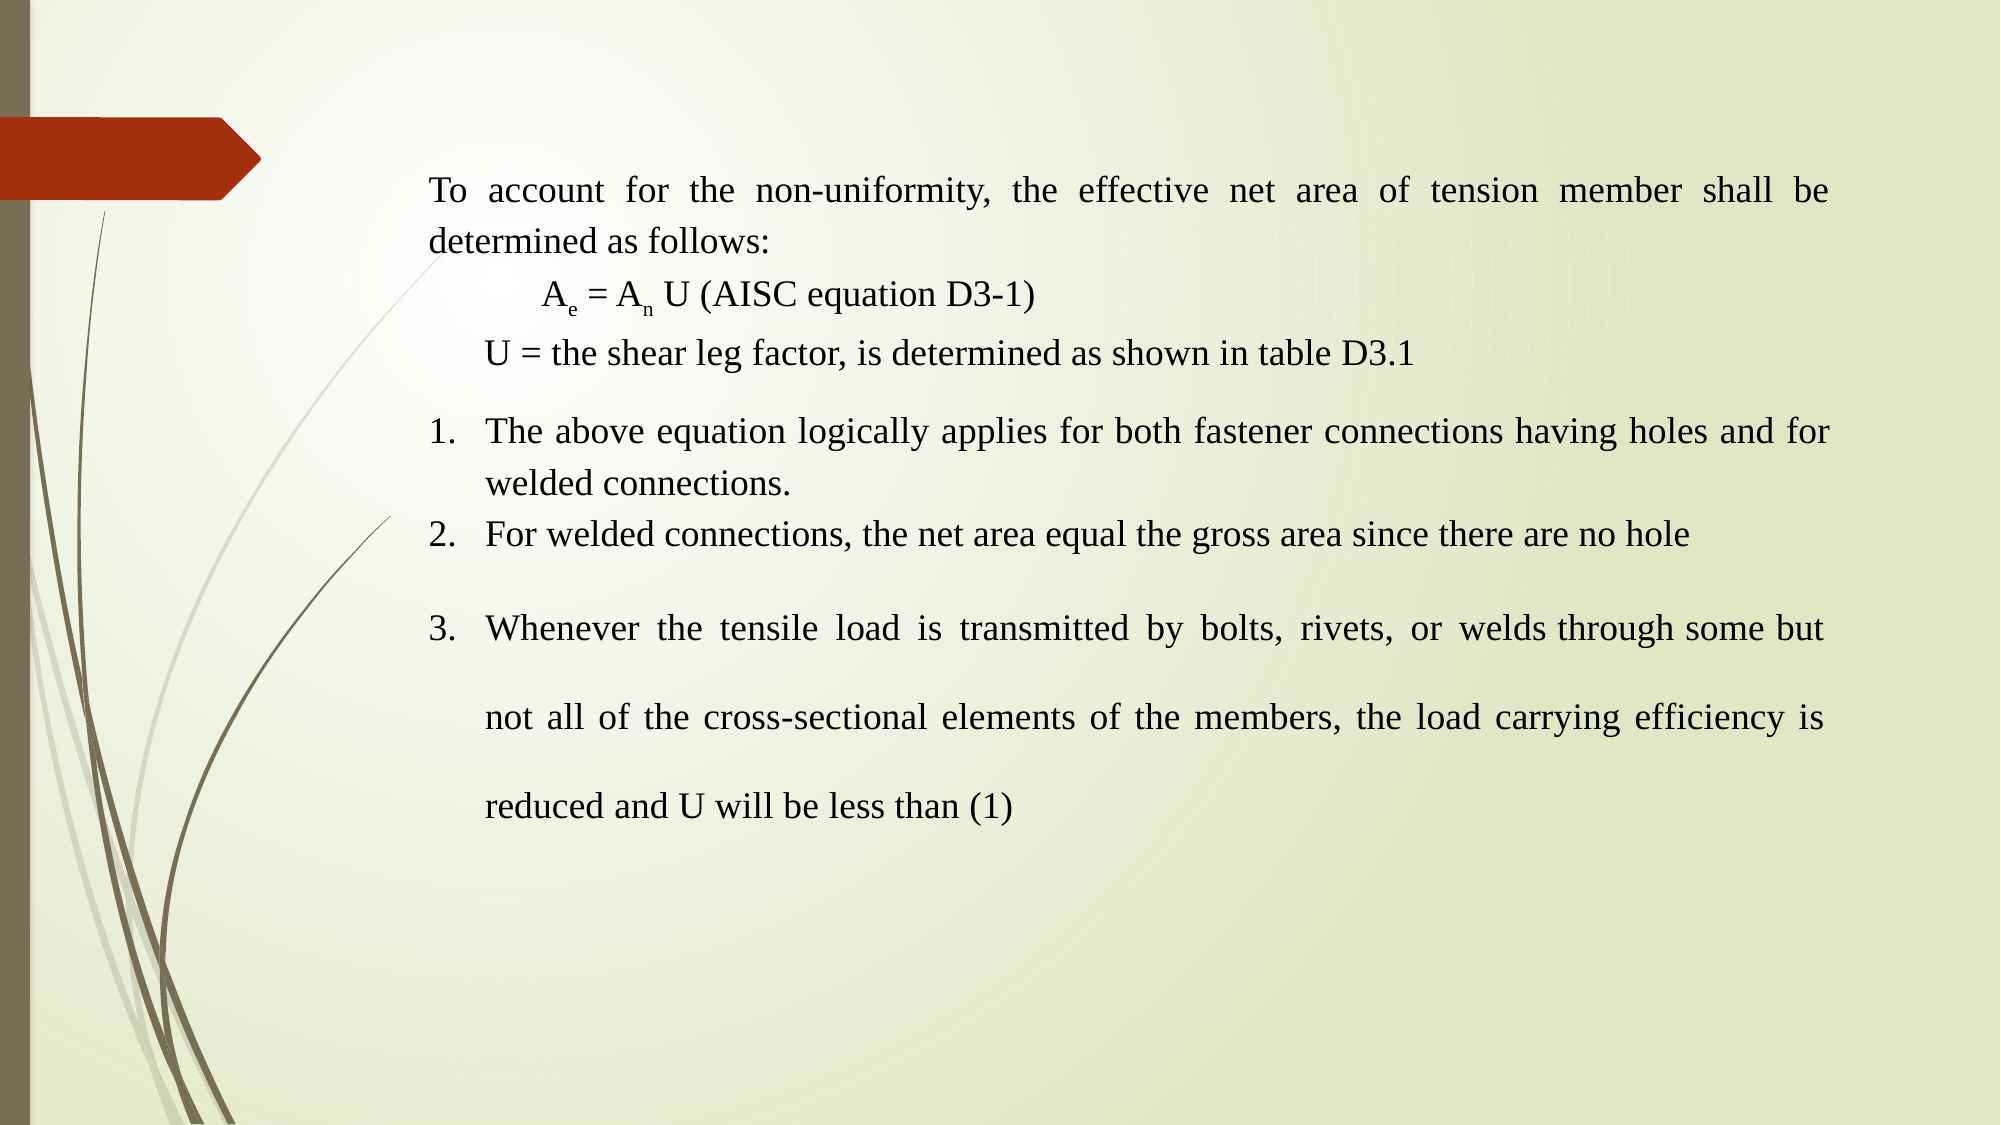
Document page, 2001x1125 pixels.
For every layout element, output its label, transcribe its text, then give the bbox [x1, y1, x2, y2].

text_box To account for the non-uniformity, the effective net area of tension member shall be determined as follows: Ae = An U (AISC equation D3-1) U = the shear leg factor, is determined as shown in table D3.1 The above equation logically applies for both fastener connections having holes and for welded connections. For welded connections, the net area equal the gross area since there are no hole Whenever the tensile load is transmitted by bolts, rivets, or welds through some but not all of the cross-sectional elements of the members, the load carrying efficiency is reduced and U will be less than (1) [413, 150, 1847, 833]
